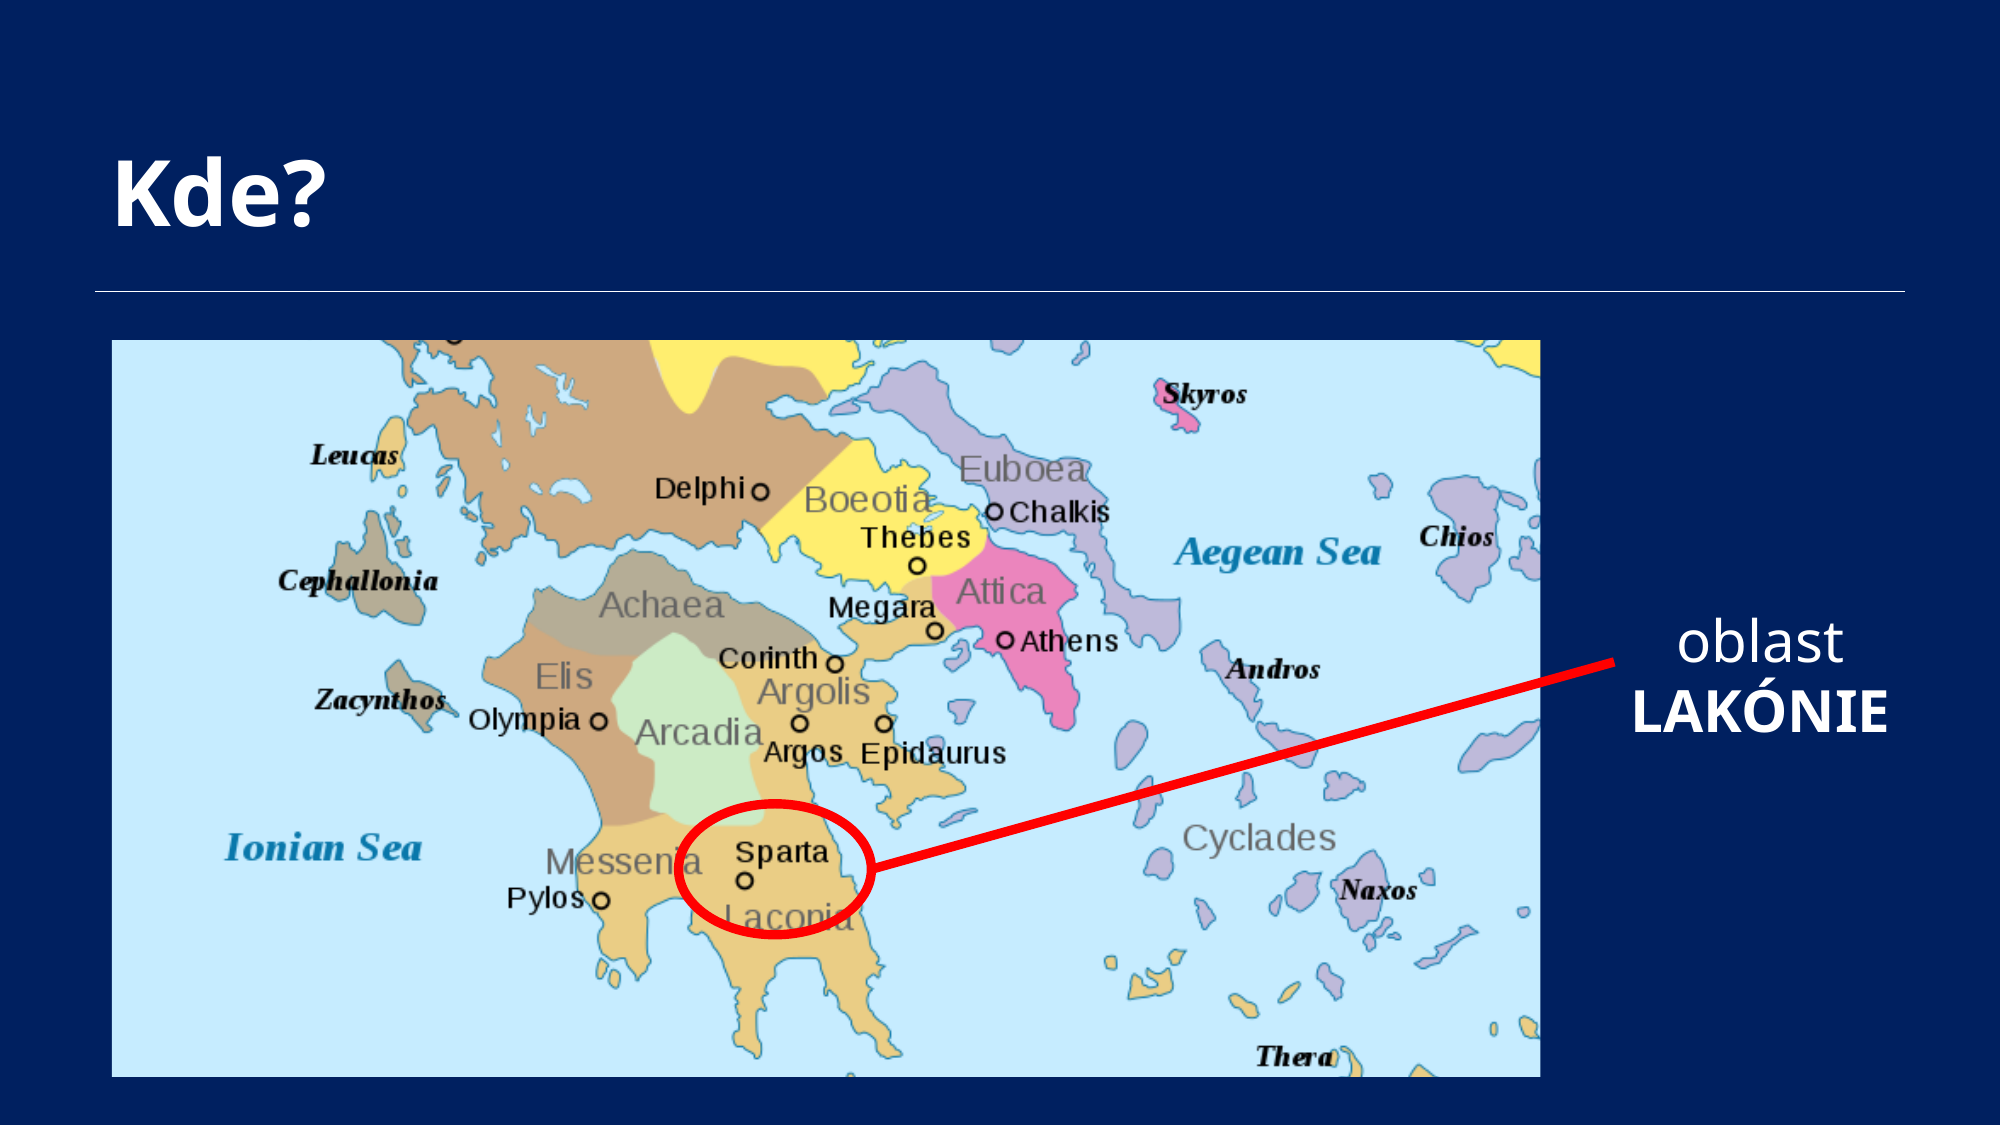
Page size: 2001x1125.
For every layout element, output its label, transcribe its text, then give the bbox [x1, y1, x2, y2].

text_box Kde? [95, 139, 1821, 288]
text_box oblast LAKÓNIE [1541, 596, 1981, 752]
picture [111, 340, 1541, 1077]
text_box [871, 661, 1615, 870]
